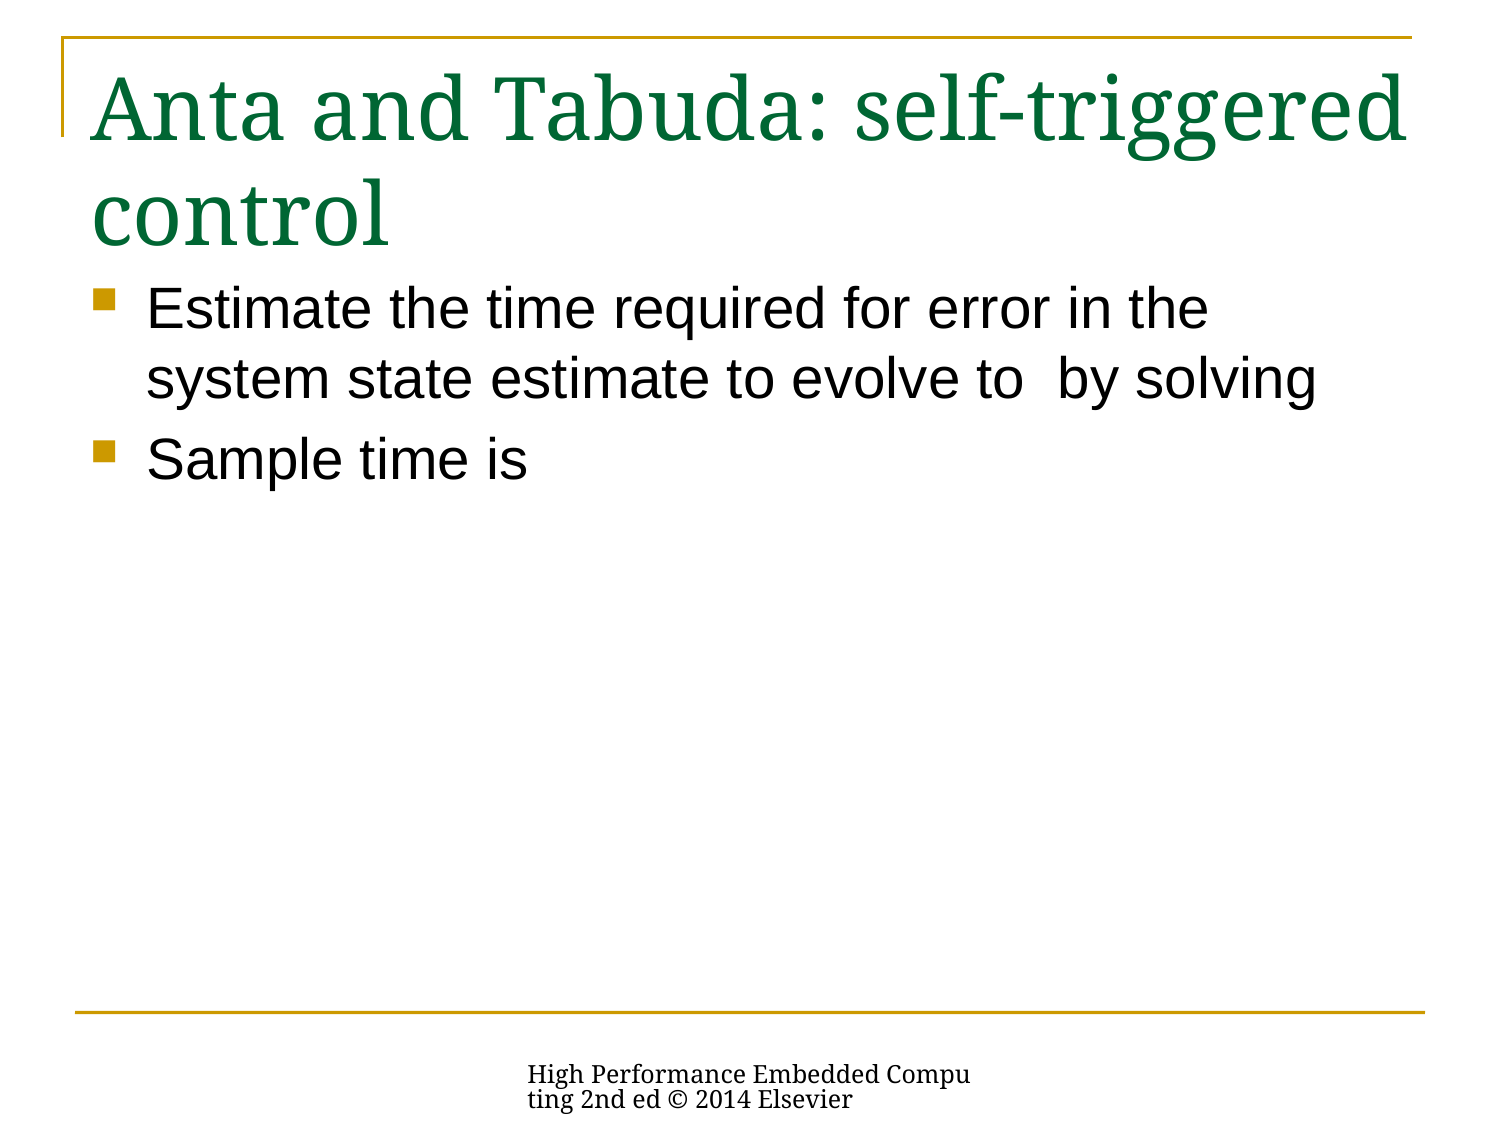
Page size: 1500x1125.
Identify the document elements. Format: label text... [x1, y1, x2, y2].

title Anta and Tabuda: self-triggered control [75, 45, 1425, 233]
footer High Performance Embedded Computing 2nd ed © 2014 Elsevier [512, 1025, 988, 1100]
